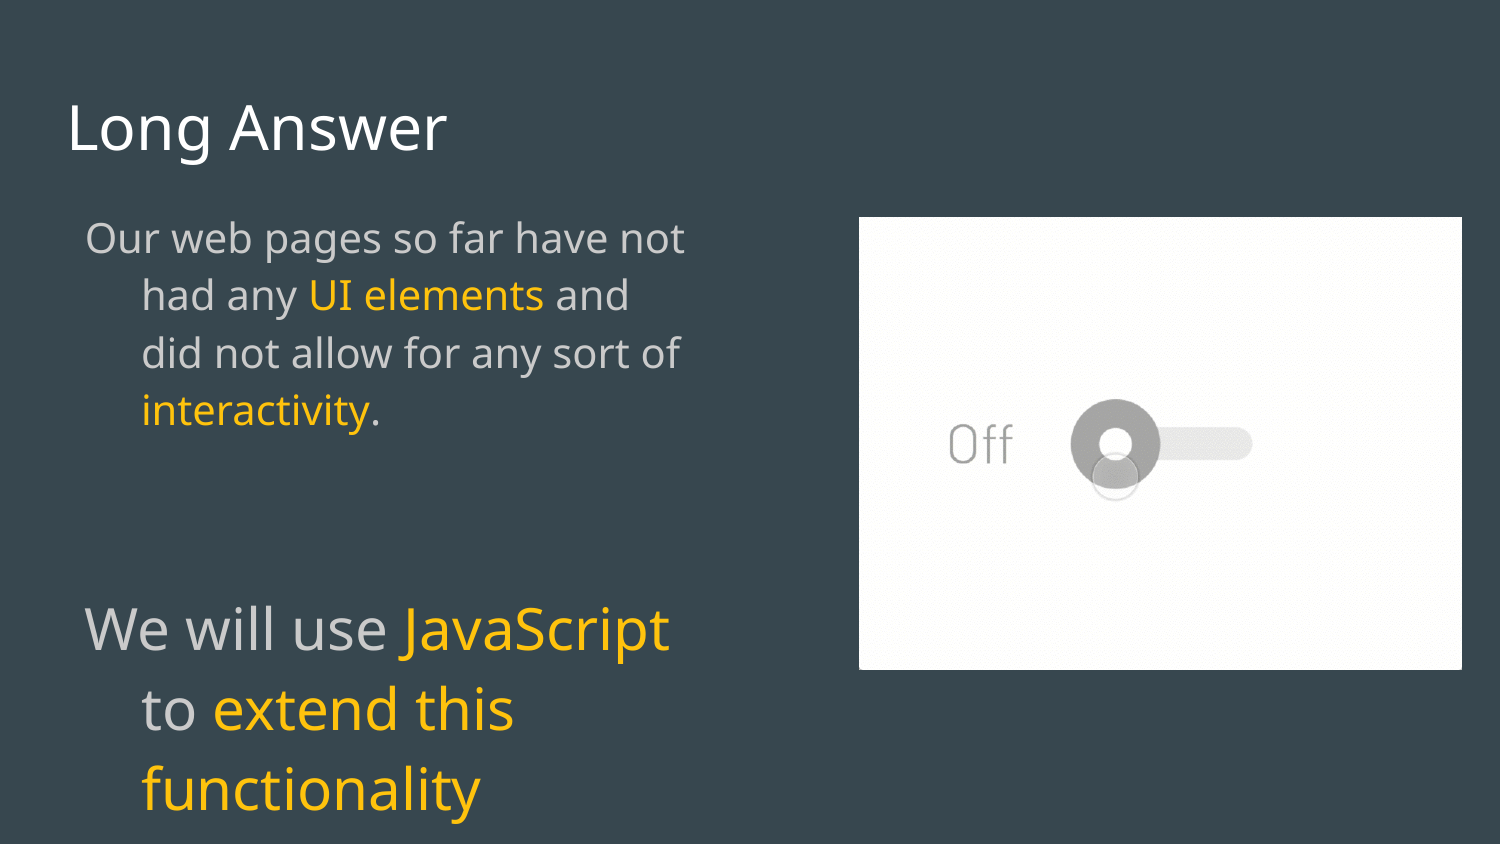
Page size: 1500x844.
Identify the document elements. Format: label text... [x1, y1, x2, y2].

title Long Answer [51, 72, 1449, 167]
picture [858, 217, 1462, 670]
list Our web pages so far have not had any UI elements and did not allow for any sort of interactivity. We will use JavaScript to extend this functionality [51, 189, 708, 750]
